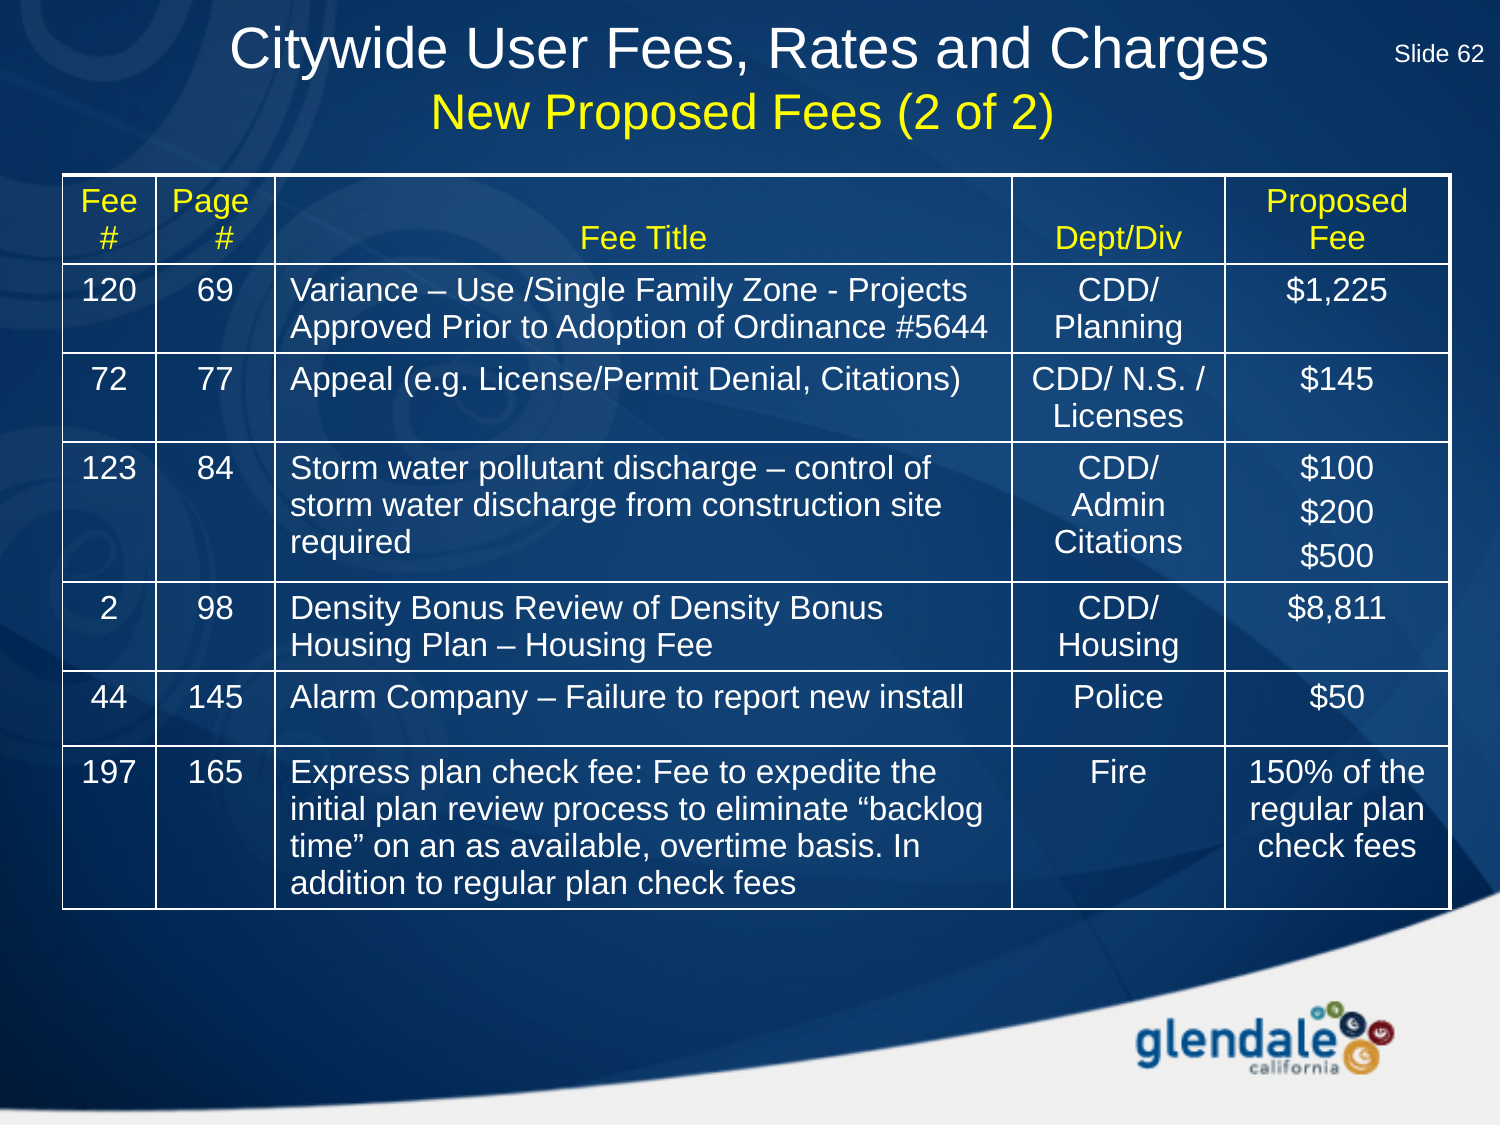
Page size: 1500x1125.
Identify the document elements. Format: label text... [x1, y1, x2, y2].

table_cell 123 [63, 443, 155, 581]
table_cell $8,811 [1226, 583, 1448, 670]
table_header Proposed Fee [1226, 177, 1448, 263]
table_cell Variance – Use /Single Family Zone - Projects Approved Prior to Adoption of Ordinance #5644 [276, 265, 1011, 352]
table_cell Express plan check fee: Fee to expedite the initial plan review process to eliminate “backlog time” on an as available, overtime basis. In addition to regular plan check fees [276, 747, 1011, 908]
table_header Page # [157, 177, 274, 263]
text_box Citywide User Fees, Rates and Charges New Proposed Fees (2 of 2) [74, 0, 1425, 150]
table_cell 98 [157, 583, 274, 670]
table_cell $100 $200 $500 [1226, 443, 1448, 581]
table_cell Alarm Company – Failure to report new install [276, 672, 1011, 745]
table_cell 145 [157, 672, 274, 745]
table_header Dept/Div [1013, 177, 1224, 263]
table_cell $1,225 [1226, 265, 1448, 352]
table_cell 77 [157, 354, 274, 441]
picture [0, 0, 1500, 1125]
table_cell Appeal (e.g. License/Permit Denial, Citations) [276, 354, 1011, 441]
table_cell 44 [63, 672, 155, 745]
table_cell CDD/ Admin Citations [1013, 443, 1224, 581]
table_cell Storm water pollutant discharge – control of storm water discharge from construction site required [276, 443, 1011, 581]
table_header Fee# [63, 177, 155, 263]
table_cell 2 [63, 583, 155, 670]
table_cell 72 [63, 354, 155, 441]
table_cell 120 [63, 265, 155, 352]
table_cell Police [1013, 672, 1224, 745]
table_cell 165 [157, 747, 274, 908]
table_cell CDD/ N.S. / Licenses [1013, 354, 1224, 441]
table_cell $50 [1226, 672, 1448, 745]
table_cell Density Bonus Review of Density Bonus Housing Plan – Housing Fee [276, 583, 1011, 670]
table_cell 69 [157, 265, 274, 352]
table_cell $145 [1226, 354, 1448, 441]
table_cell CDD/ Planning [1013, 265, 1224, 352]
table_cell Fire [1013, 747, 1224, 908]
table_cell 84 [157, 443, 274, 581]
table_header Fee Title [276, 177, 1011, 263]
table_cell CDD/ Housing [1013, 583, 1224, 670]
table_cell 150% of the regular plan check fees [1226, 747, 1448, 908]
table_cell 197 [63, 747, 155, 908]
slide_number Slide 62 [1425, 0, 1500, 75]
